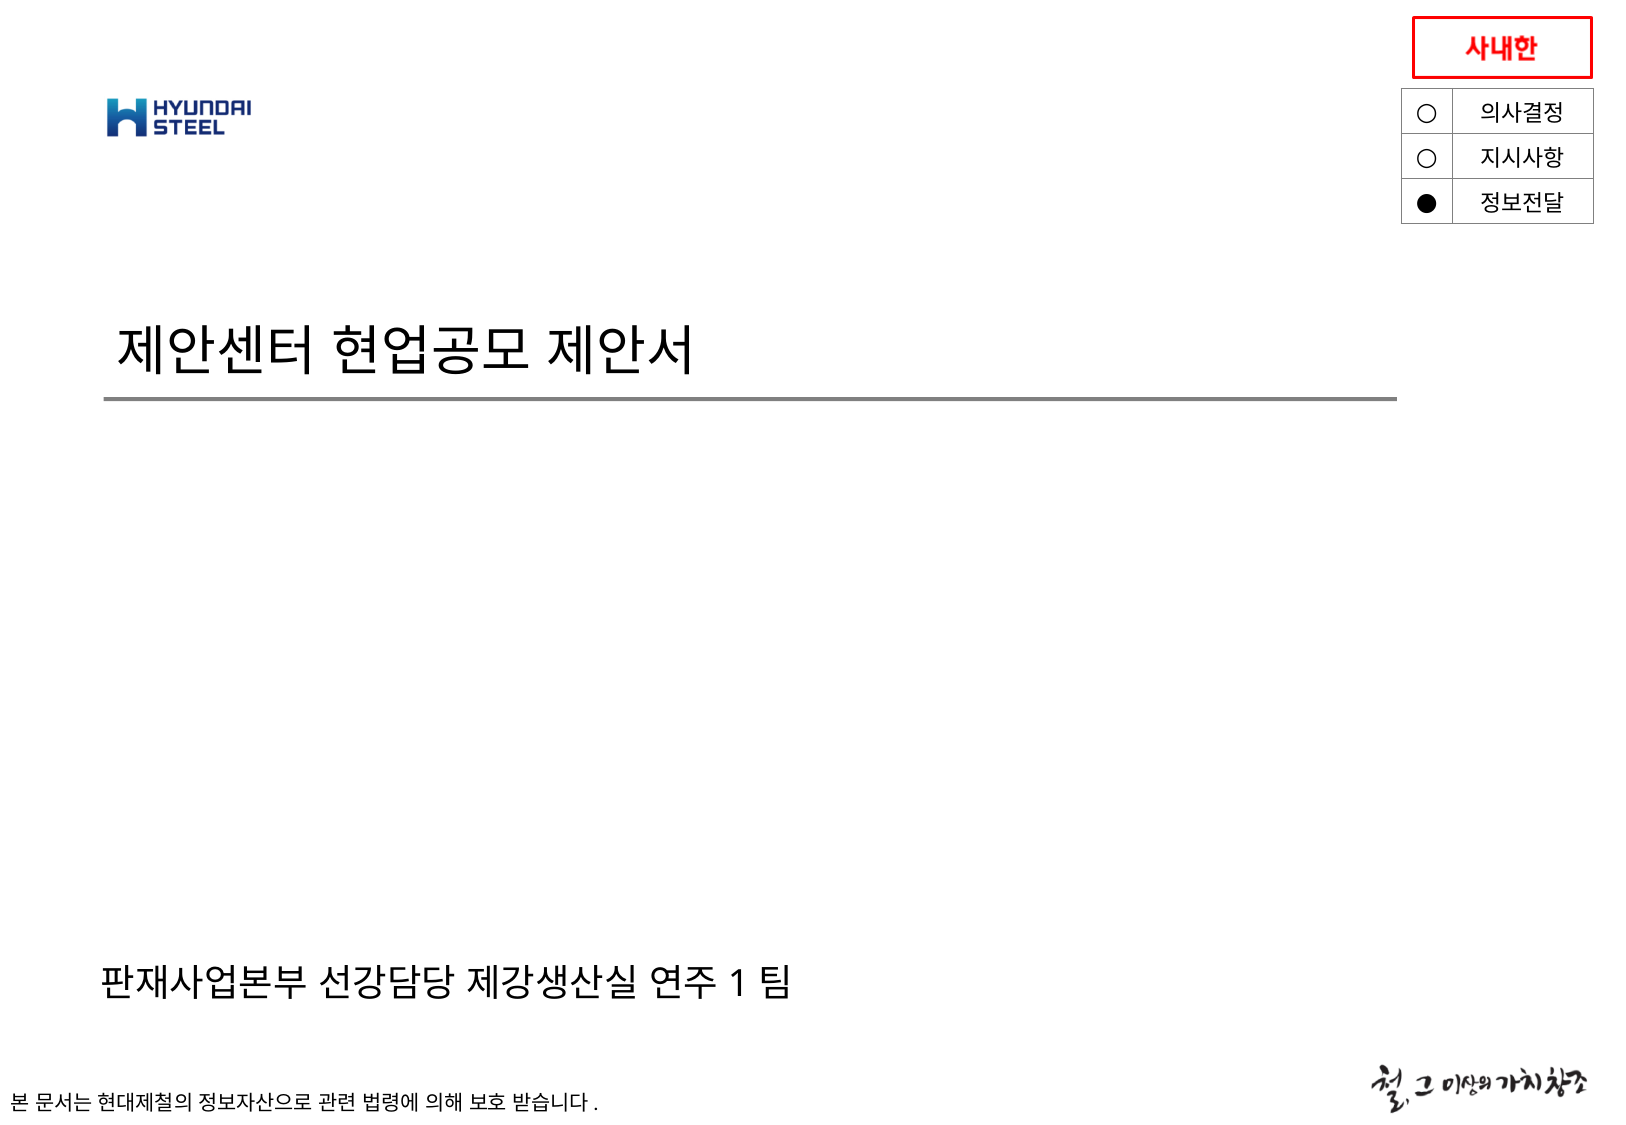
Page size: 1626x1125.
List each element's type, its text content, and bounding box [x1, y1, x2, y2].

table_cell 지시사항 [1453, 134, 1593, 178]
table_header 의사결정 [1453, 89, 1593, 133]
table_header ○ [1402, 89, 1452, 133]
picture [104, 96, 253, 138]
table_cell ● [1402, 179, 1452, 223]
text_box 제안센터 현업공모 제안서 [103, 309, 1398, 388]
picture [1367, 1059, 1593, 1118]
table_cell 정보전달 [1453, 179, 1593, 223]
picture [1412, 16, 1593, 81]
table_cell ○ [1402, 134, 1452, 178]
text_box 판재사업본부 선강담당 제강생산실 연주1팀 [87, 952, 807, 1012]
